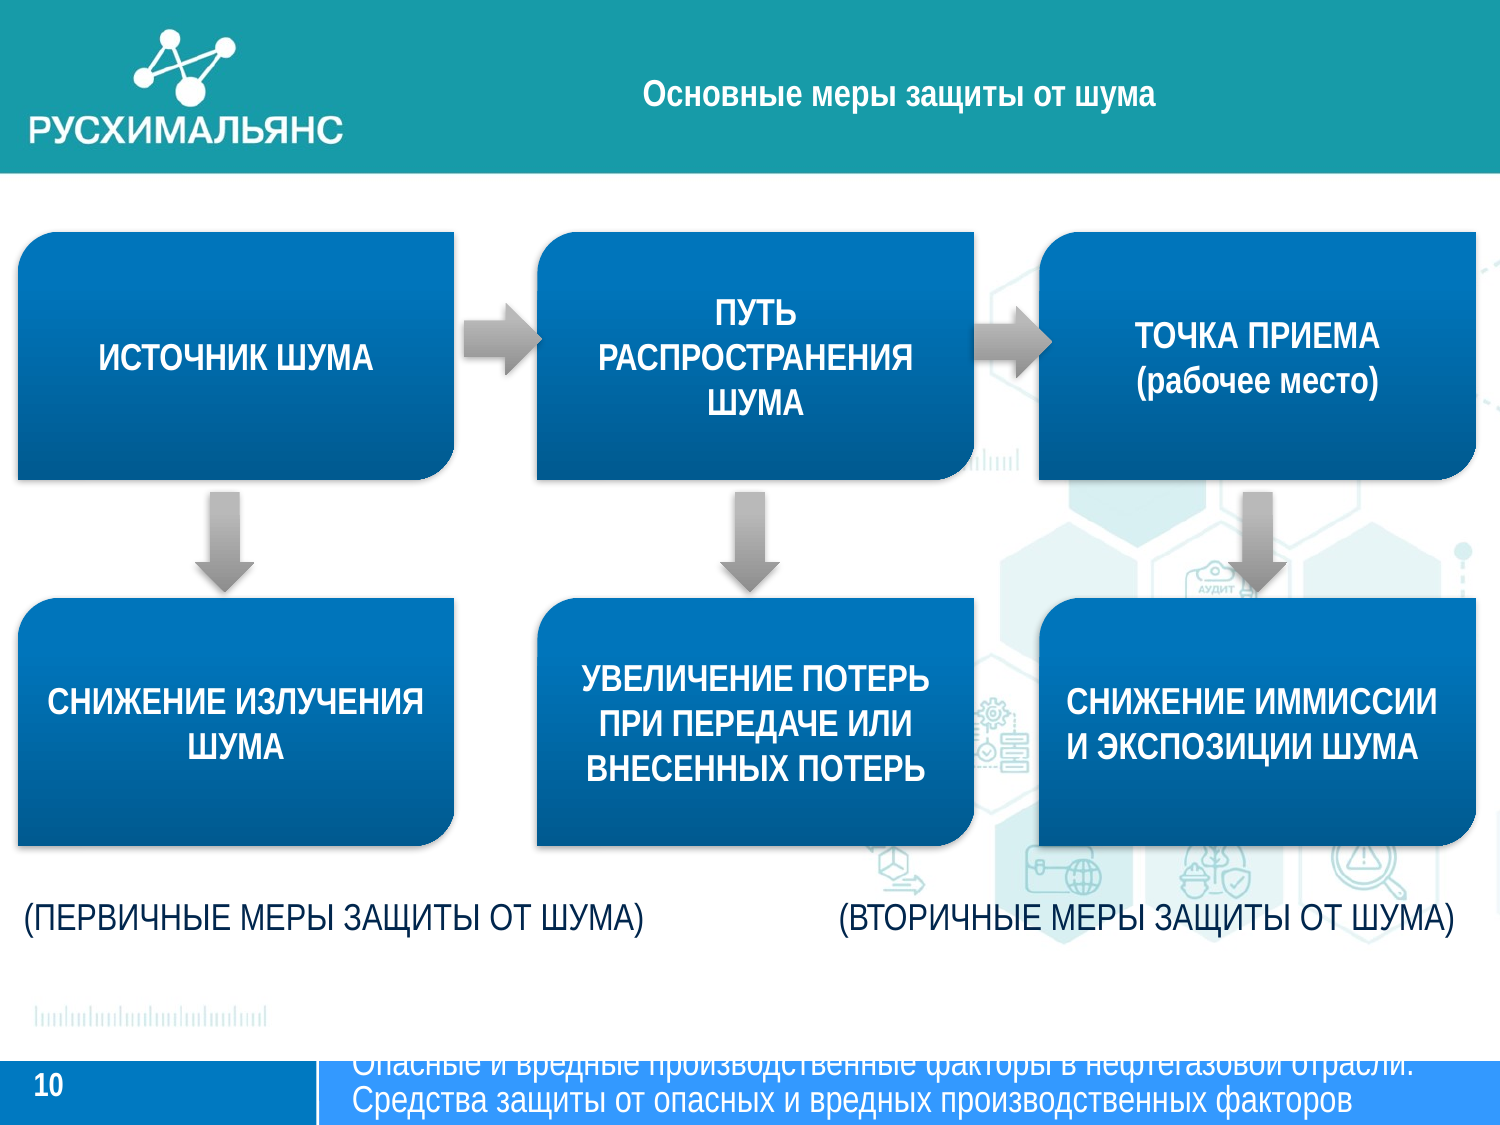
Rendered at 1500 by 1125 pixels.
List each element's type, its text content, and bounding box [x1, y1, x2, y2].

footer Опасные и вредные производственные факторы в нефтегазовой отрасли. Средства защиты от опасных и вредных производственных факторов [351, 1067, 1500, 1122]
slide_number 9 [33, 1068, 278, 1122]
picture [0, 0, 1500, 1061]
